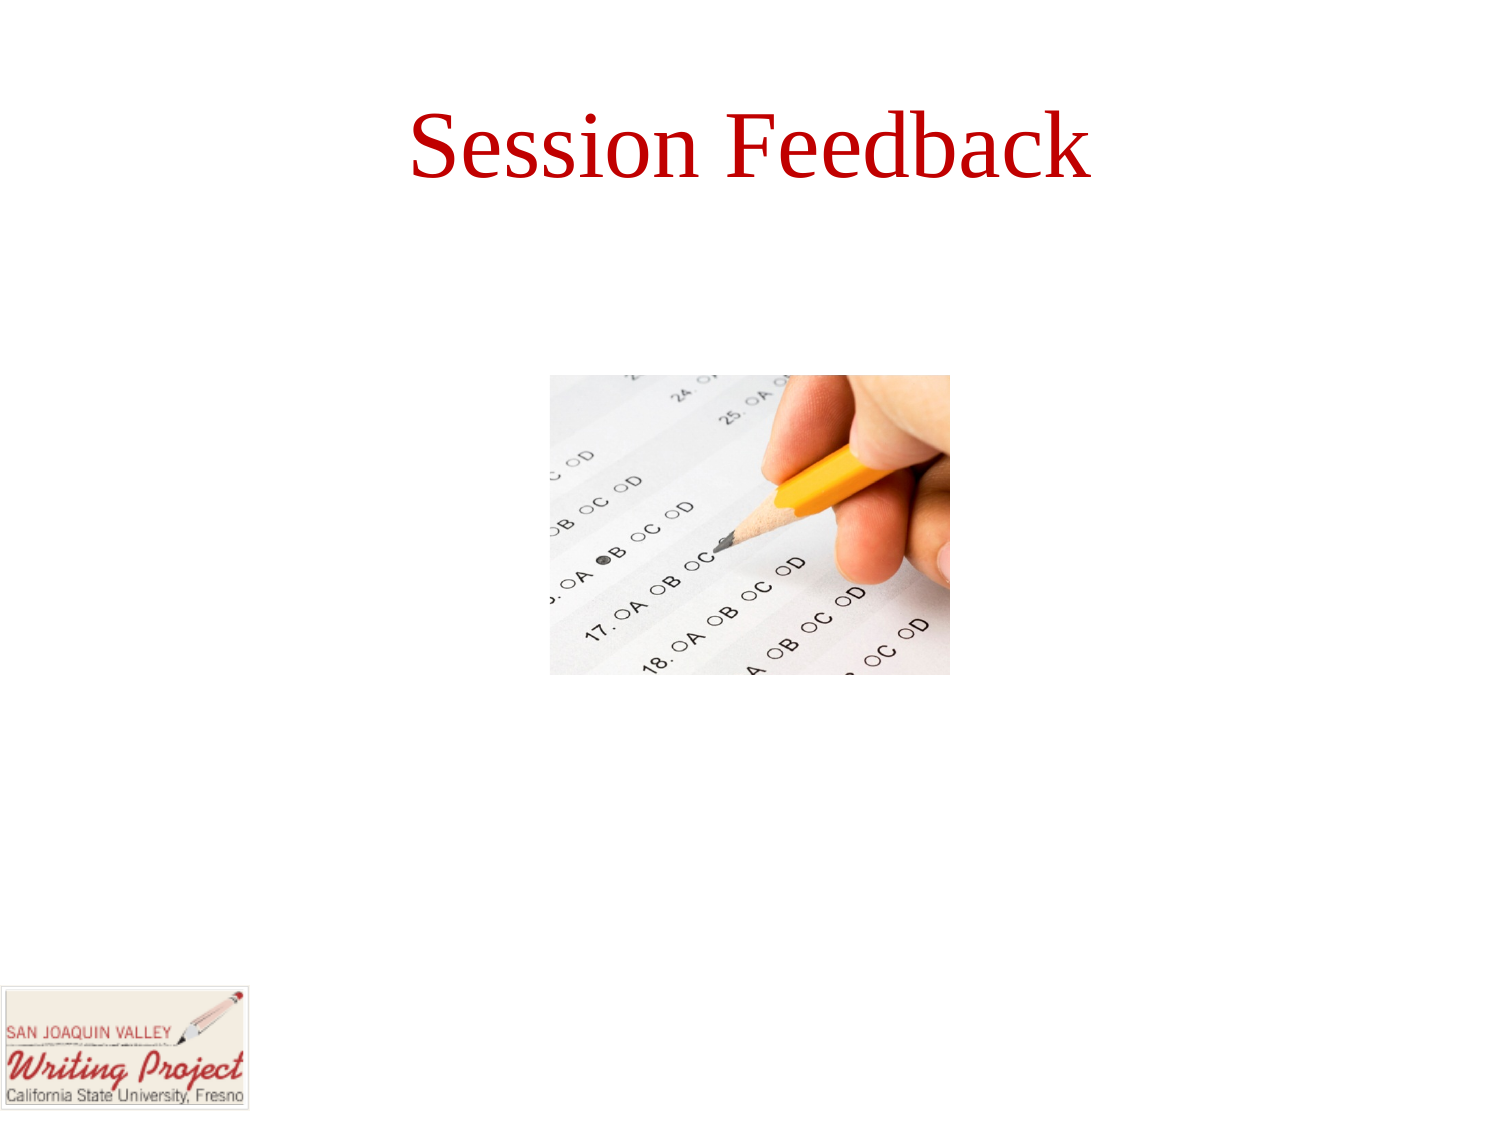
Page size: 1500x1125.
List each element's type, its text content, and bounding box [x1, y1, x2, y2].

title Session Feedback [75, 45, 1425, 233]
picture [0, 985, 251, 1111]
picture [549, 374, 951, 676]
